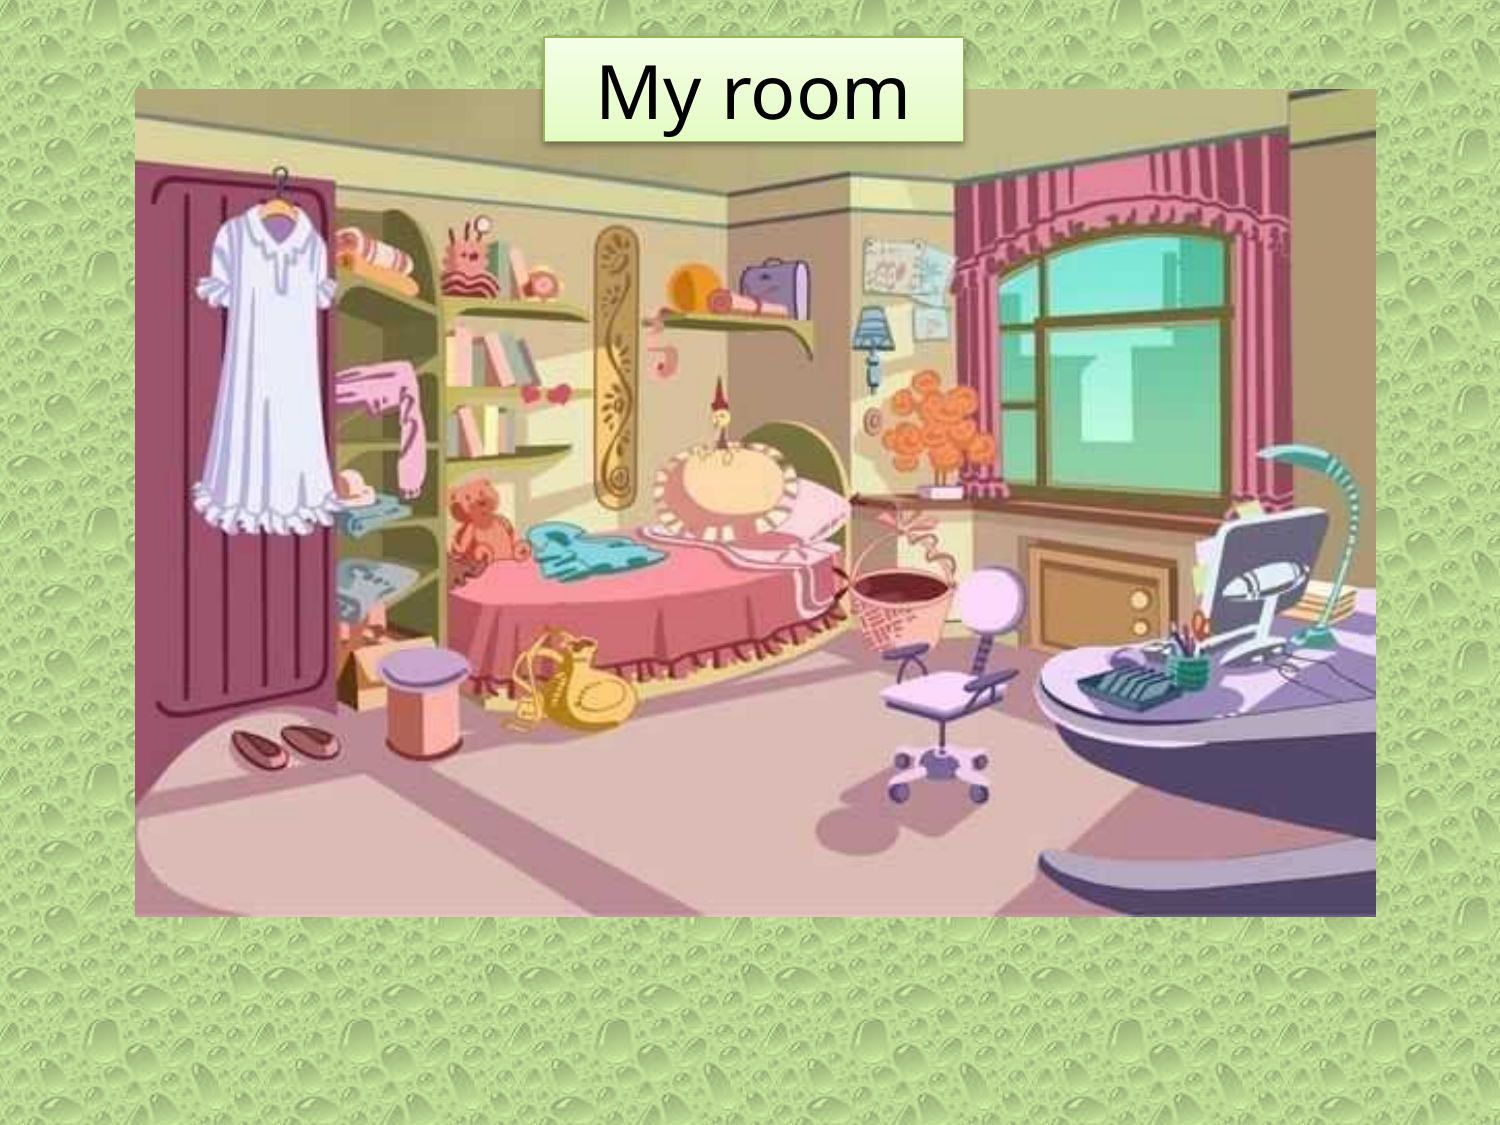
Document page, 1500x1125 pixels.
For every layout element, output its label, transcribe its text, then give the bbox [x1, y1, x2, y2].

picture [135, 89, 1377, 918]
text_box My room [543, 36, 964, 88]
